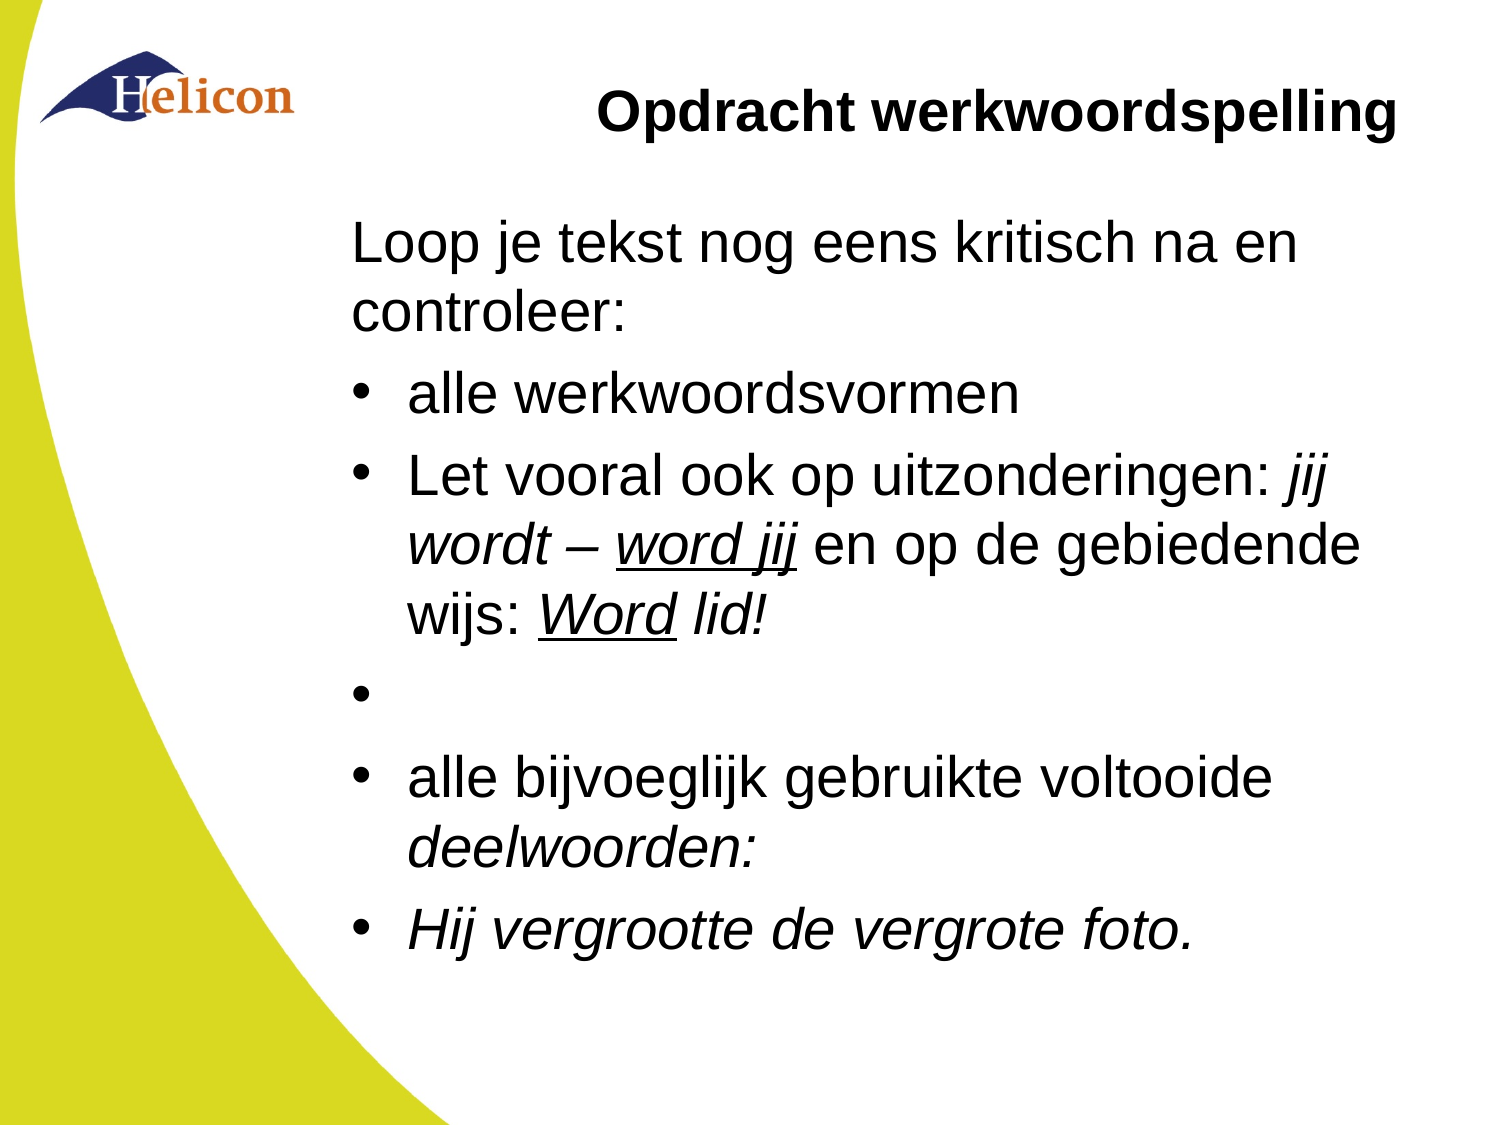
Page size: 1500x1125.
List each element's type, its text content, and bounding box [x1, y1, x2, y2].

title Opdracht werkwoordspelling [324, 54, 1415, 161]
list Loop je tekst nog eens kritisch na en controleer: alle werkwoordsvormen Let vooral ook op uitzonderingen: jij wordt – word jij en op de gebiedende wijs: Word lid! alle bijvoeglijk gebruikte voltooide deelwoorden: Hij vergrootte de vergrote foto. [336, 196, 1425, 1005]
picture [0, 0, 1500, 1125]
